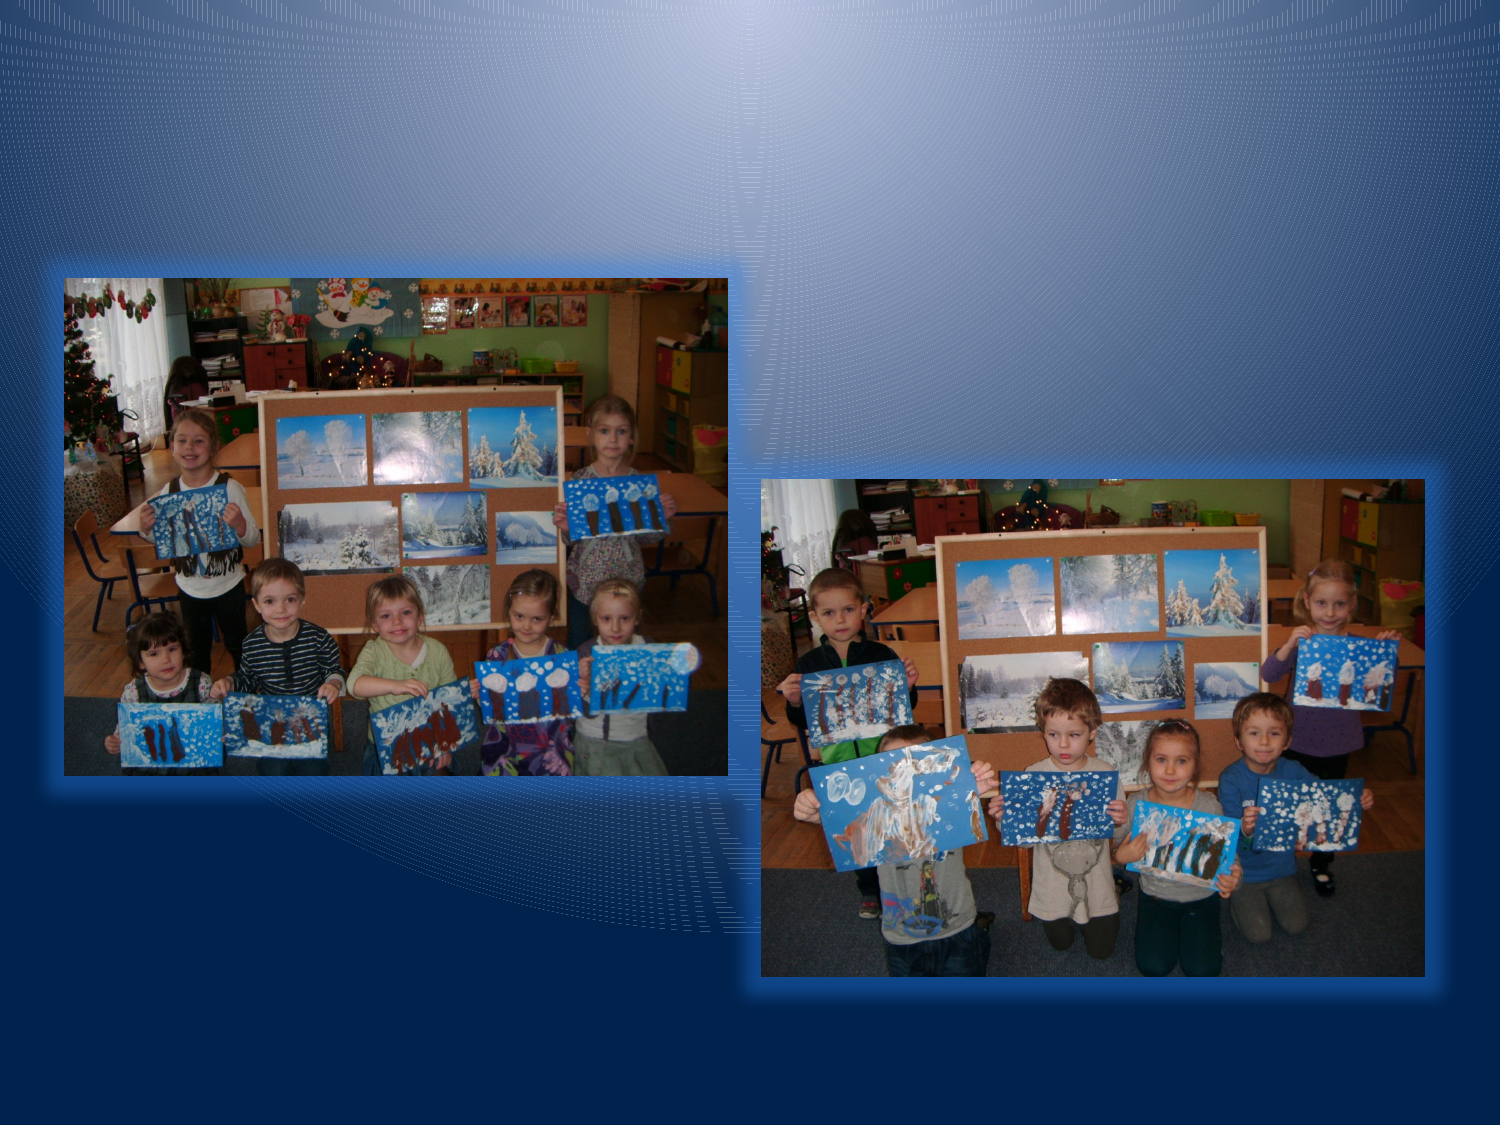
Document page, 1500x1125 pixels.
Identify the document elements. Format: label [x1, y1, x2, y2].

list [64, 278, 728, 777]
list [761, 479, 1425, 977]
